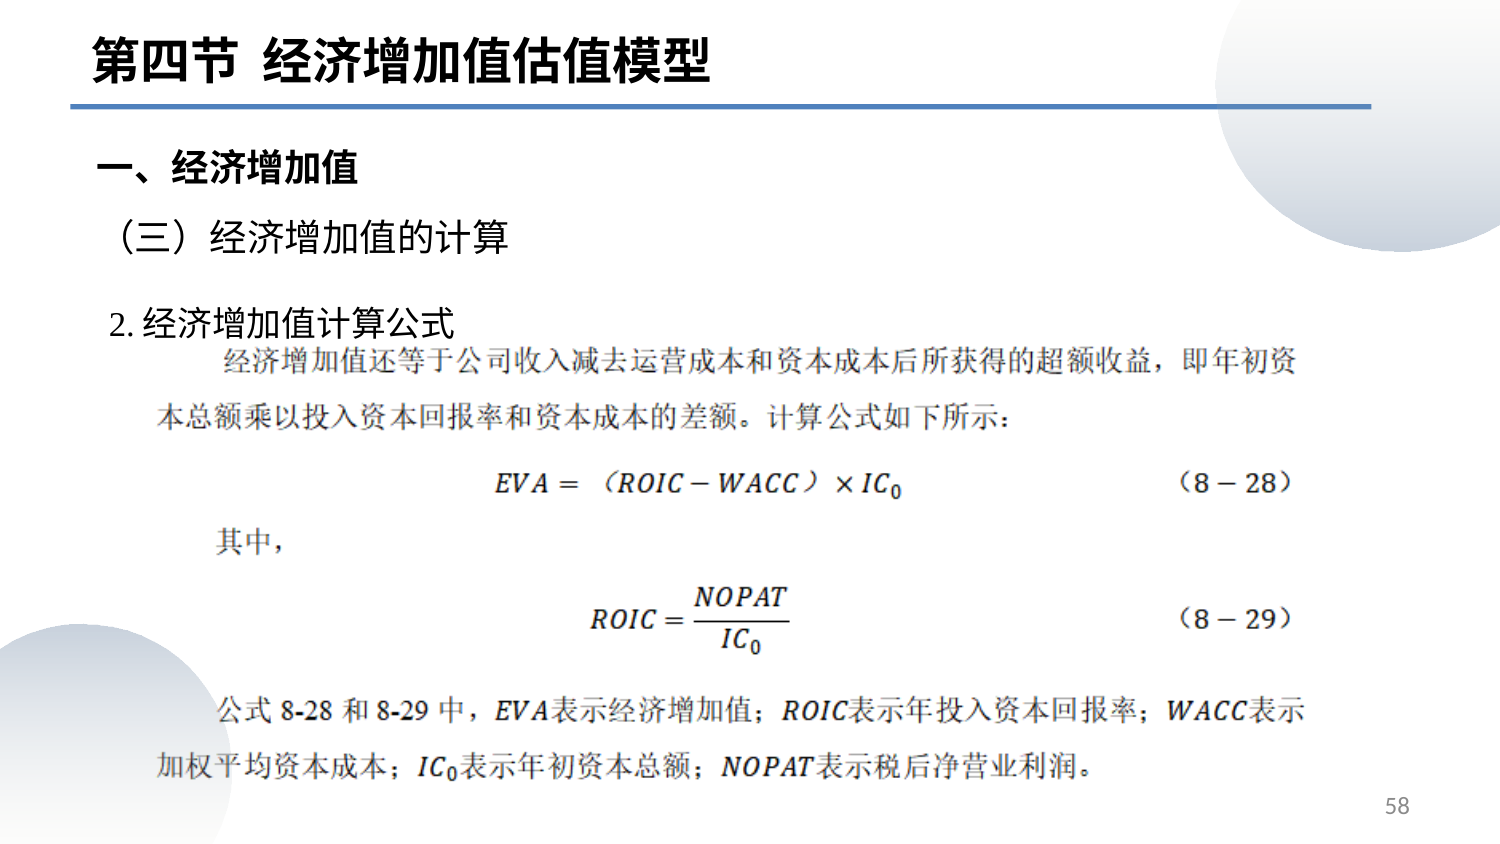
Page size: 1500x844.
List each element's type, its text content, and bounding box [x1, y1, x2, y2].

text_box [0, 621, 231, 844]
list 2.经济增加值计算公式 [93, 269, 1444, 352]
text_box 第四节 经济增加值估值模型 [74, 23, 1225, 96]
picture [140, 339, 1337, 794]
slide_number 58 [1074, 782, 1425, 827]
text_box 一、经济增加值 [82, 116, 378, 197]
text_box [1213, 0, 1500, 255]
title （三）经济增加值的计算 [82, 175, 1432, 270]
